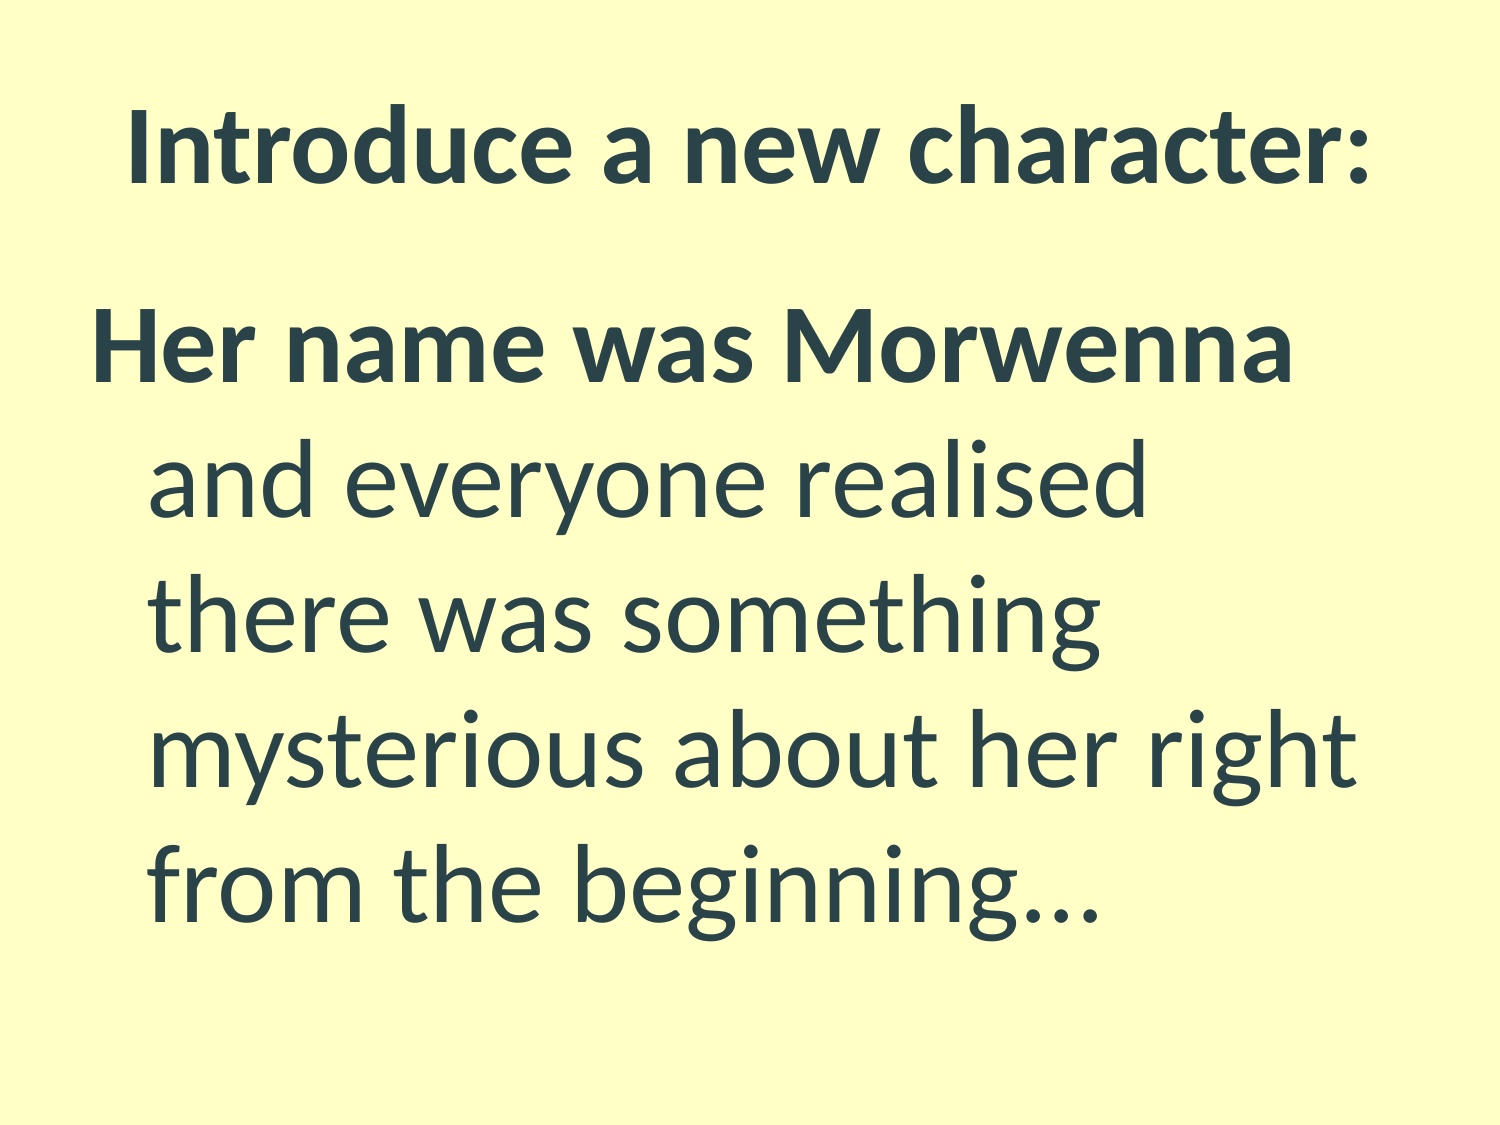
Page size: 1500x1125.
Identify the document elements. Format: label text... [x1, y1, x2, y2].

list Her name was Morwenna and everyone realised there was something mysterious about her right from the beginning... [75, 262, 1425, 1005]
title Introduce a new character: [75, 45, 1425, 233]
